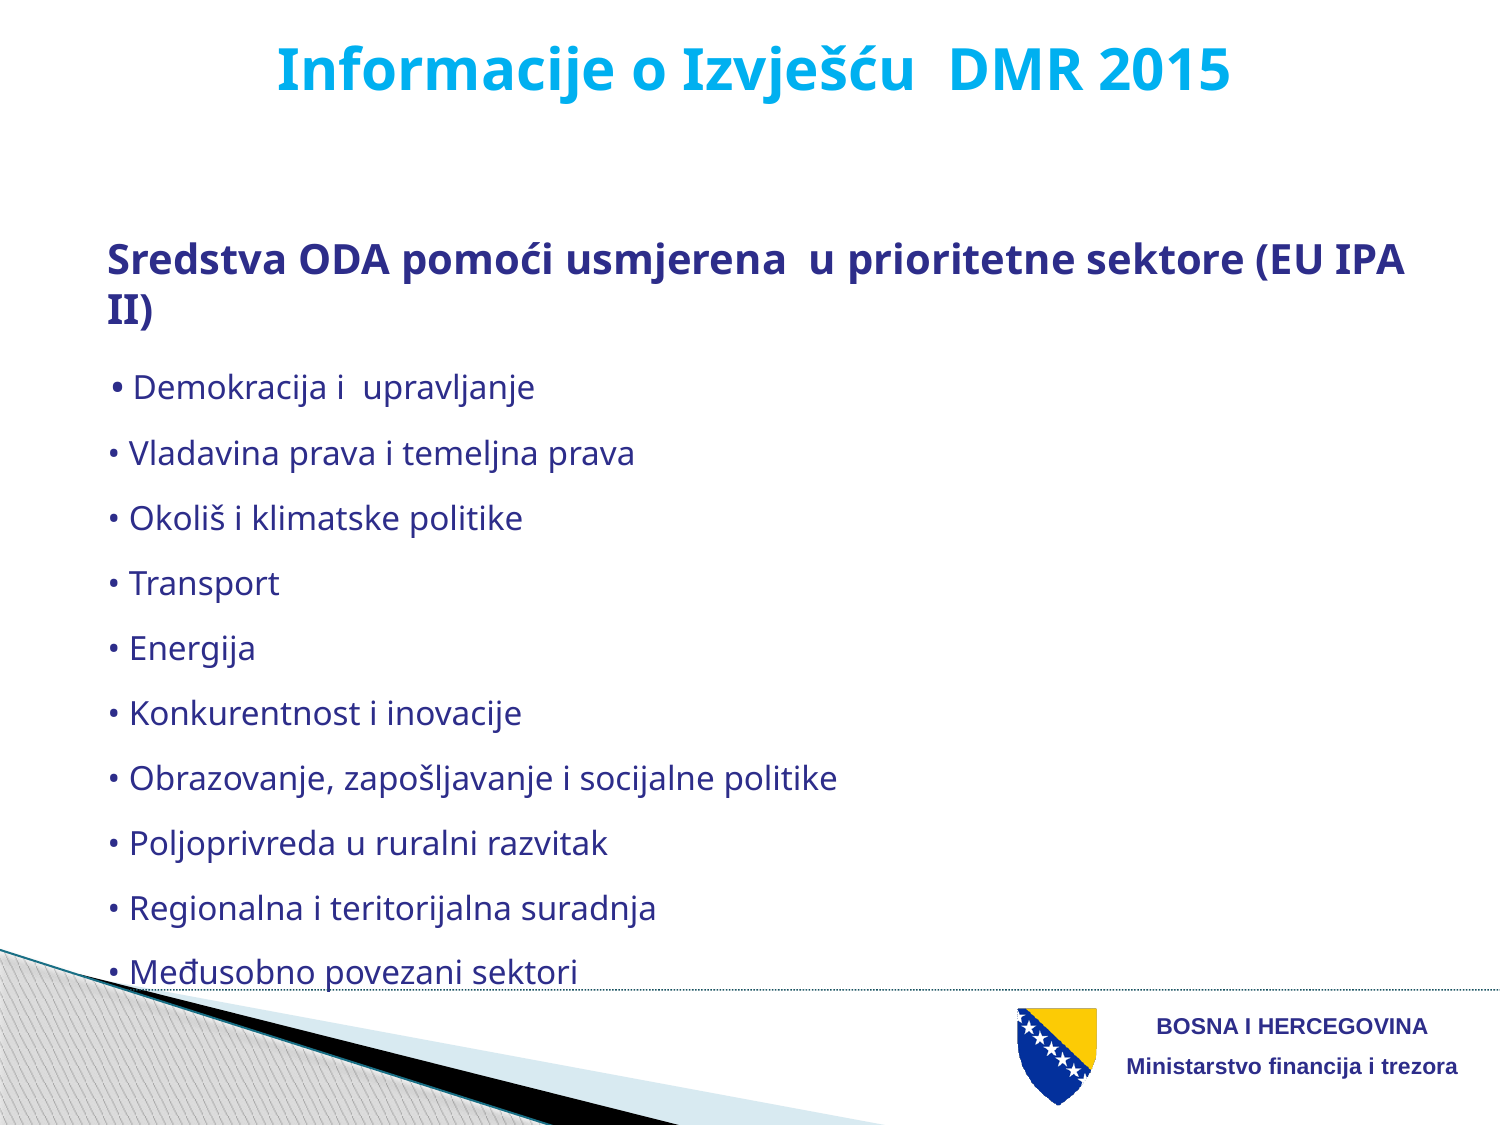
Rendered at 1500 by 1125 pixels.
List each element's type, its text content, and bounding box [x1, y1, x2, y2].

text_box BOSNA I HERCEGOVINA Ministarstvo financija i trezora [1096, 1004, 1489, 1125]
list Sredstva ODA pomoći usmjerena u prioritetne sektore (EU IPA II) • Demokracija i upravljanje • Vladavina prava i temeljna prava • Okoliš i klimatske politike • Transport • Energija • Konkurentnost i inovacije • Obrazovanje, zapošljavanje i socijalne politike • Poljoprivreda u ruralni razvitak • Regionalna i teritorijalna suradnja • Međusobno povezani sektori [75, 224, 1425, 968]
picture [1017, 1008, 1098, 1106]
text_box Informacije o Izvješću DMR 2015 [28, 24, 1482, 110]
